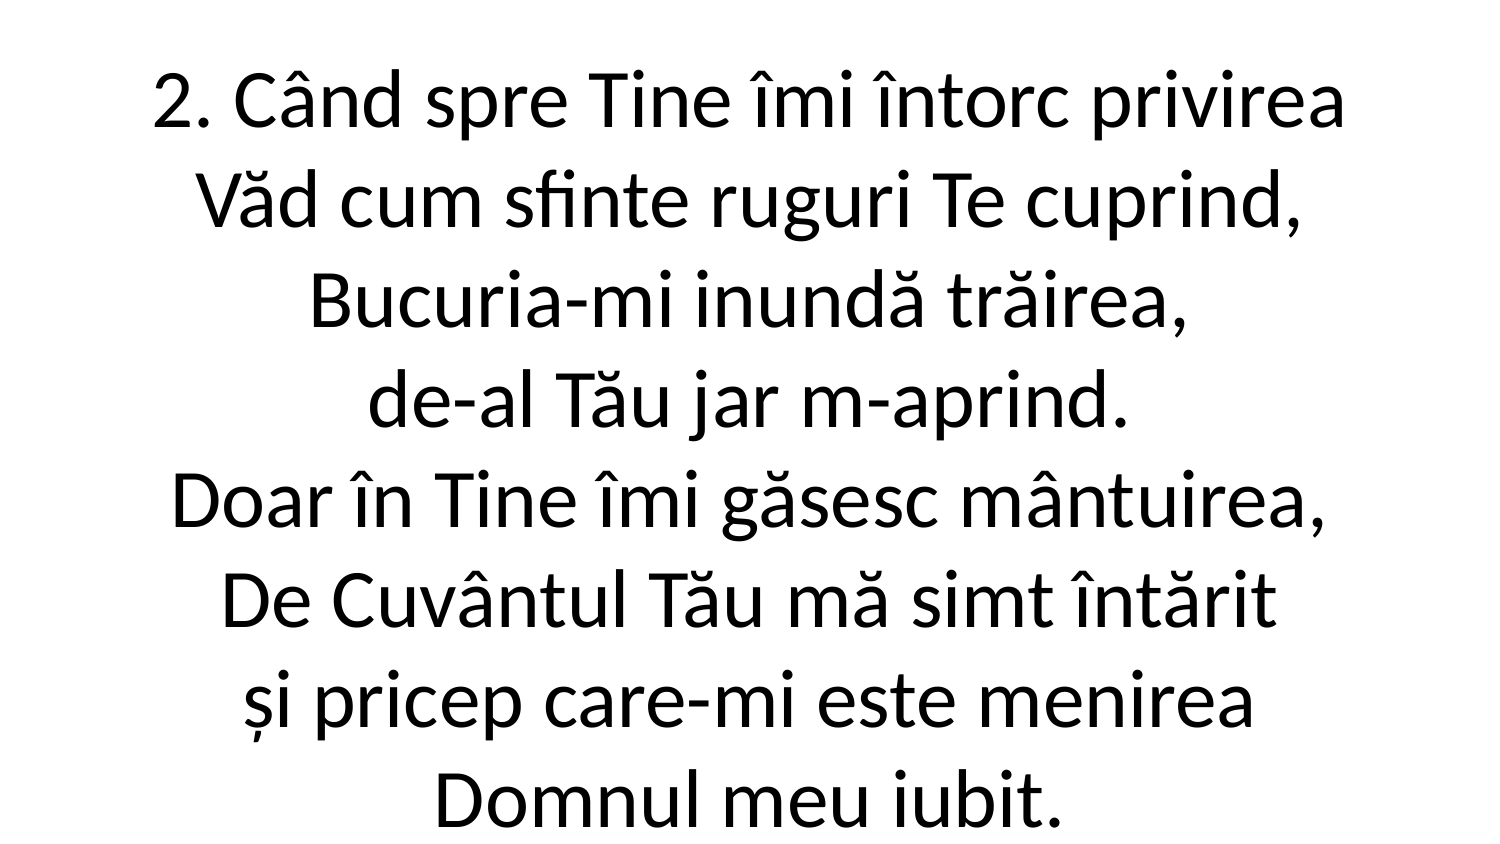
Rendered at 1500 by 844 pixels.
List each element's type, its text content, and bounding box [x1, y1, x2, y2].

text_box 2. Când spre Tine îmi întorc privirea Văd cum sfinte ruguri Te cuprind, Bucuria-mi inundă trăirea, de-al Tău jar m-aprind. Doar în Tine îmi găsesc mântuirea, De Cuvântul Tău mă simt întărit și pricep care-mi este menirea Domnul meu iubit. [137, 0, 1363, 844]
